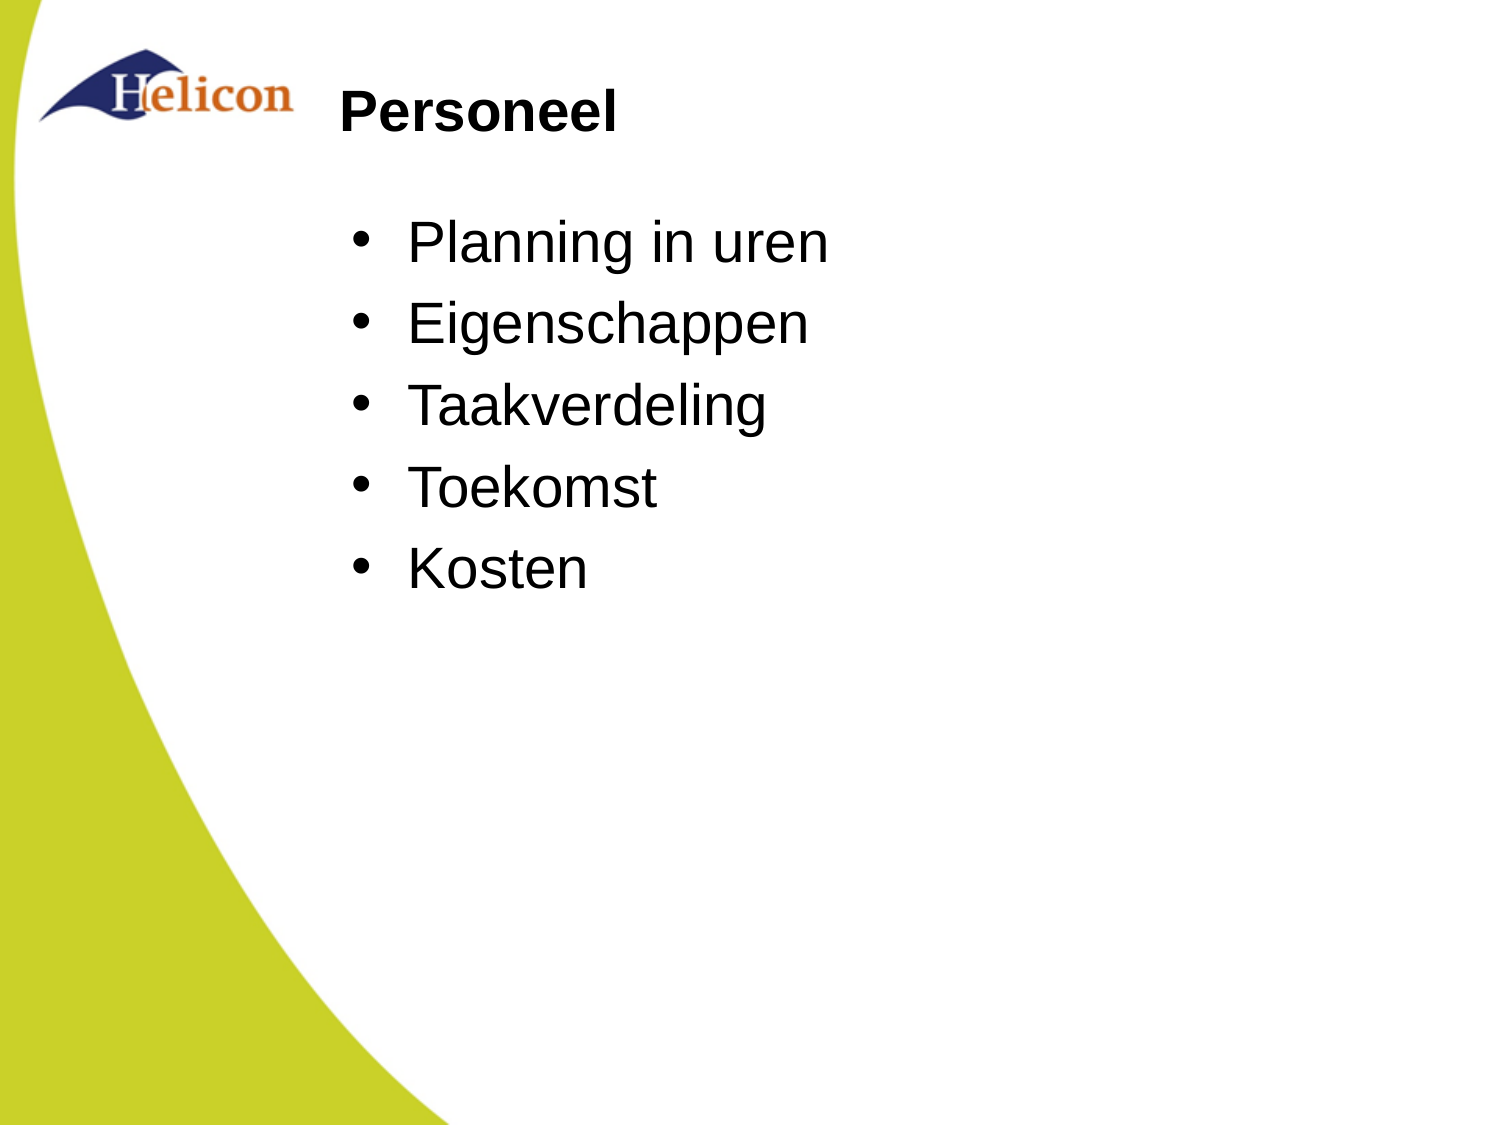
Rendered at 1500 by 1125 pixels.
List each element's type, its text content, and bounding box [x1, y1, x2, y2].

picture [0, 0, 1500, 1125]
title Personeel [324, 54, 1415, 161]
list Planning in uren Eigenschappen Taakverdeling Toekomst Kosten [336, 196, 1425, 1005]
